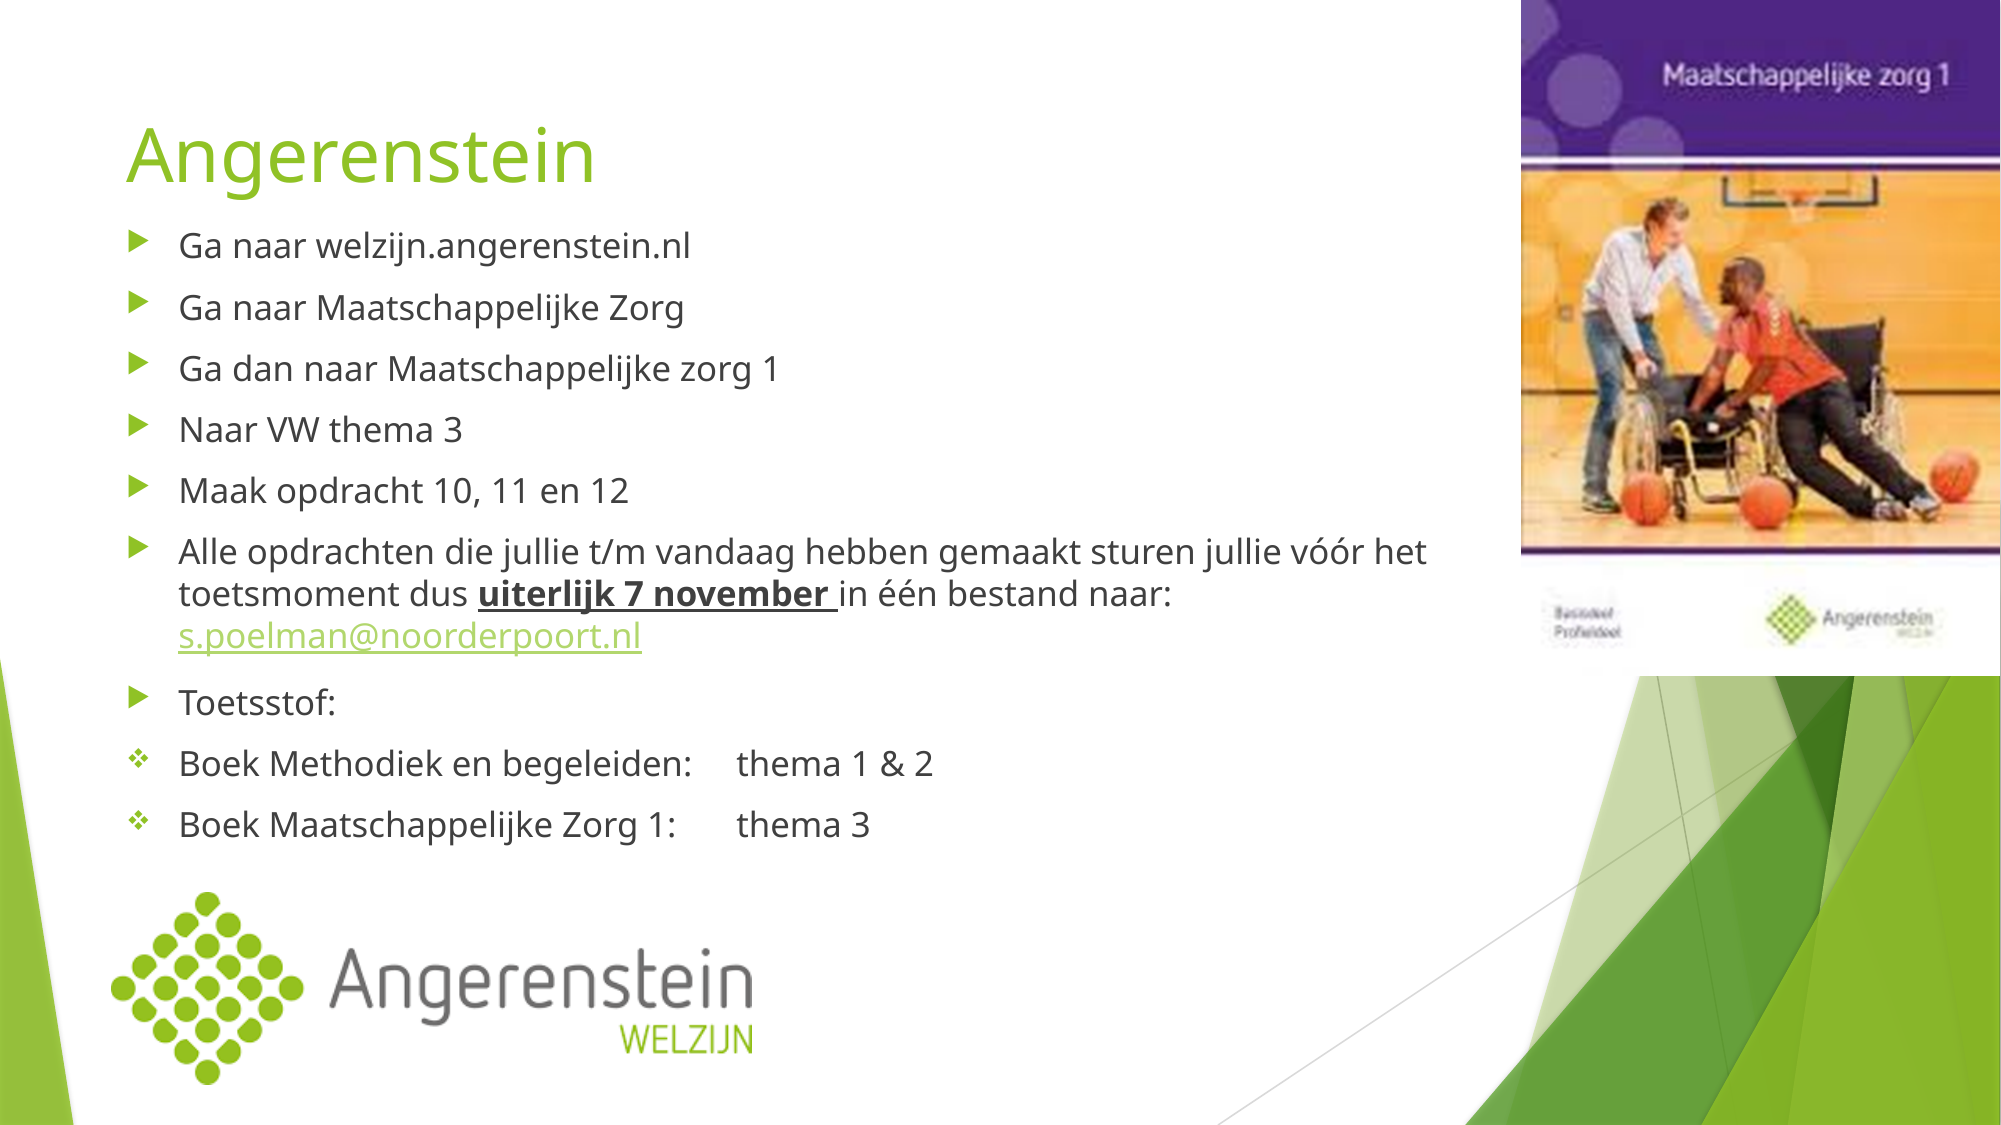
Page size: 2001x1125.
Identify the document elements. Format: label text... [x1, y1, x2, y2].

list Ga naar welzijn.angerenstein.nl Ga naar Maatschappelijke Zorg Ga dan naar Maatschappelijke zorg 1 Naar VW thema 3 Maak opdracht 10, 11 en 12 Alle opdrachten die jullie t/m vandaag hebben gemaakt sturen jullie vóór het toetsmoment dus uiterlijk 7 november in één bestand naar: s.poelman@noorderpoort.nl Toetsstof: Boek Methodiek en begeleiden: thema 1 & 2 Boek Maatschappelijke Zorg 1: thema 3 [111, 216, 1522, 853]
title Angerenstein [111, 99, 1515, 216]
picture [110, 892, 753, 1086]
picture [1520, 0, 2000, 677]
